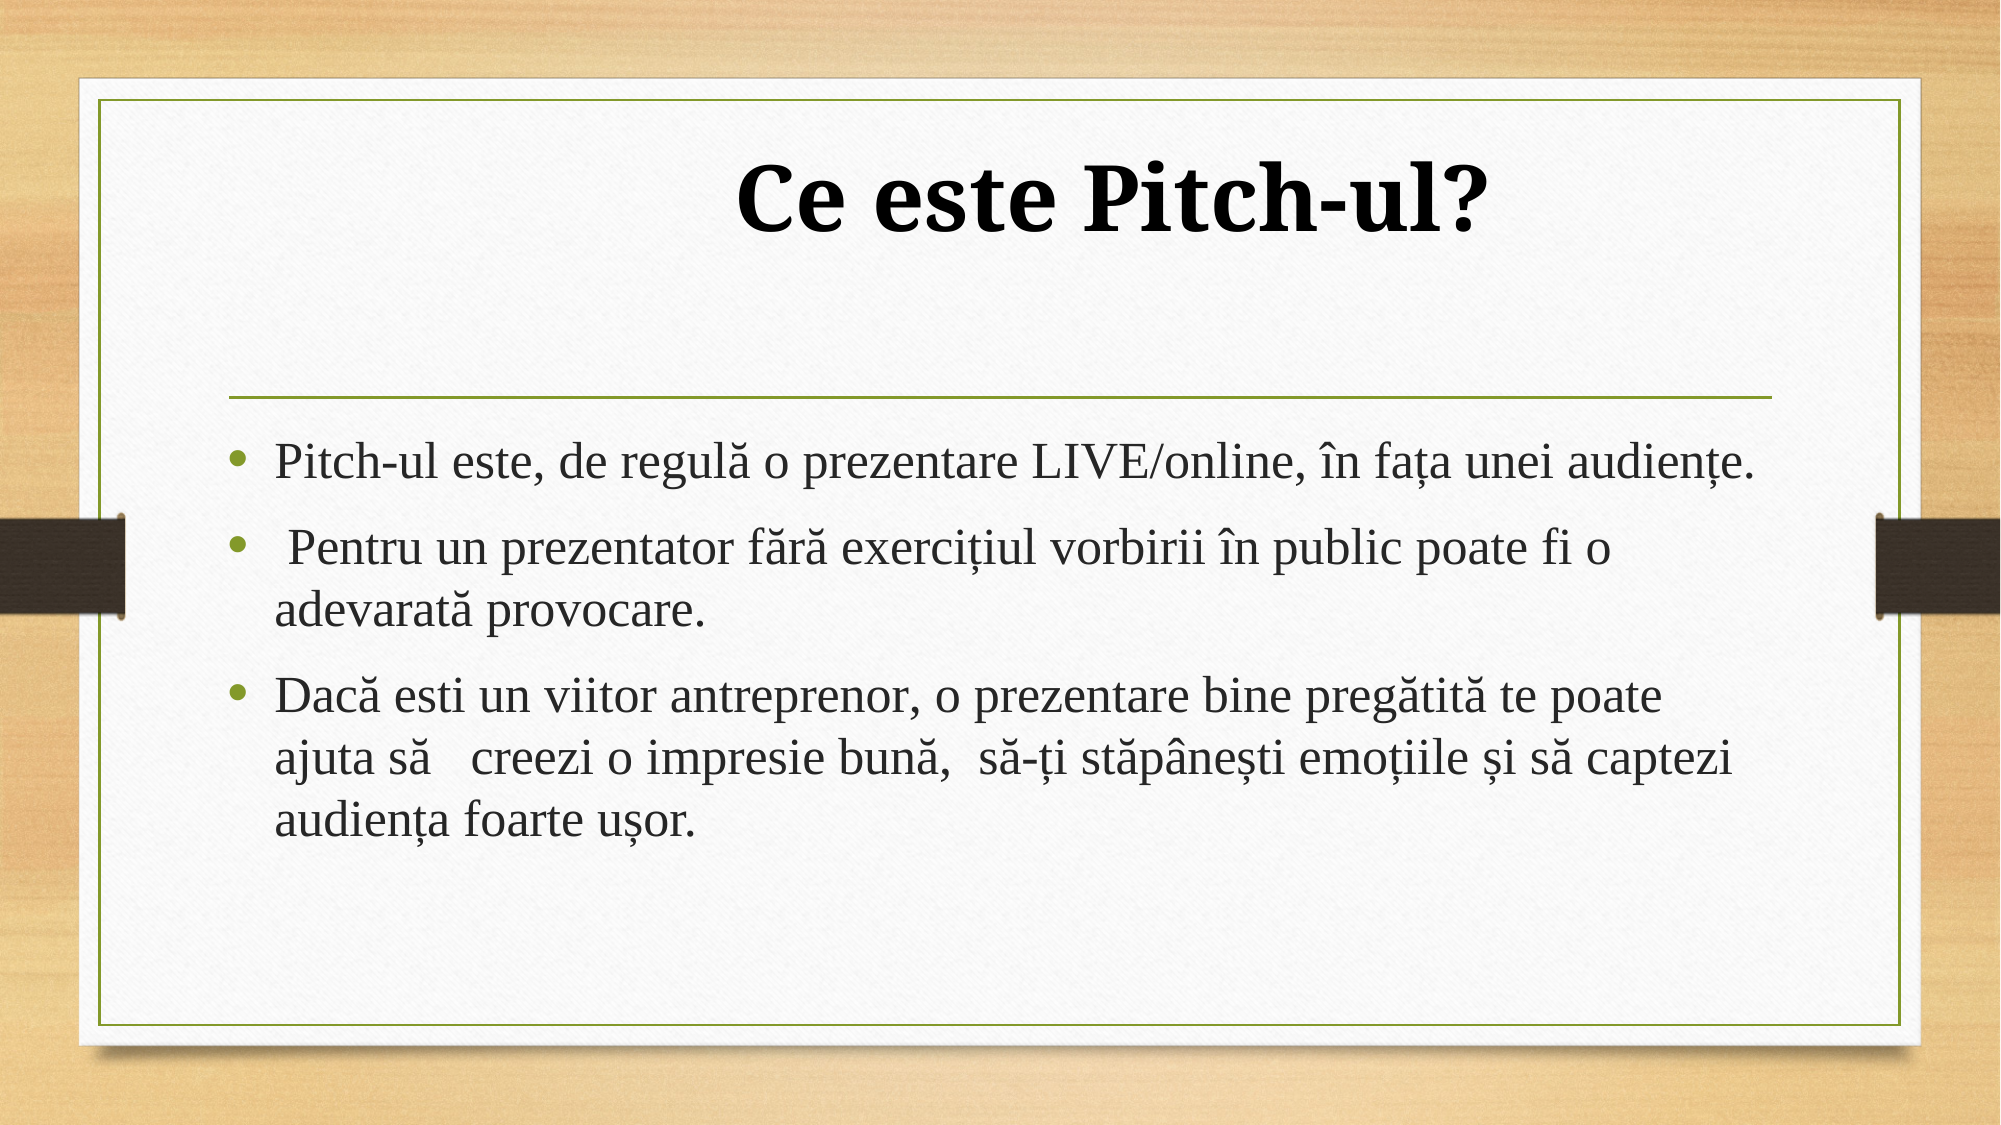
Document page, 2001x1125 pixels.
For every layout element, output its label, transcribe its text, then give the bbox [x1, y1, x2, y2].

title Ce este Pitch-ul? [340, 102, 1888, 288]
list Pitch-ul este, de regulă o prezentare LIVE/online, în fața unei audiențe. Pentru un prezentator fără exercițiul vorbirii în public poate fi o adevarată provocare. Dacă esti un viitor antreprenor, o prezentare bine pregătită te poate ajuta să creezi o impresie bună, să-ți stăpânești emoțiile și să captezi audiența foarte ușor. [212, 419, 1788, 964]
picture [0, 0, 2001, 1125]
